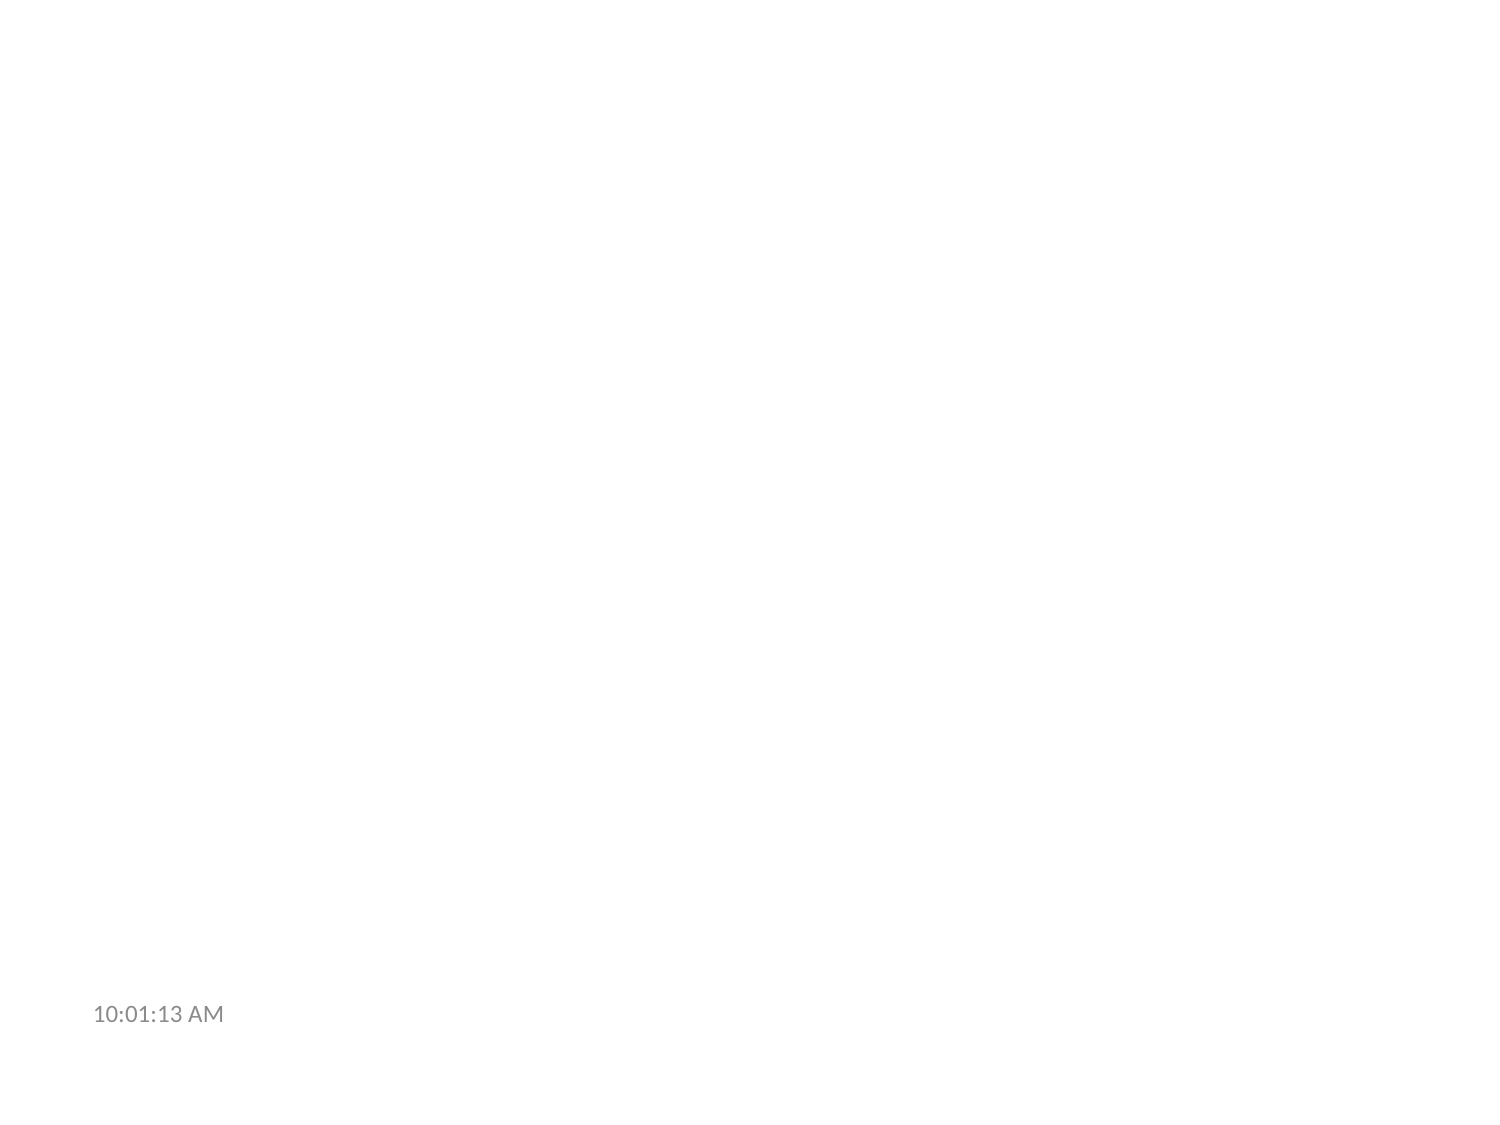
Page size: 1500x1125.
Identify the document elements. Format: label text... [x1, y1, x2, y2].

text_box 3:35:09 PM [77, 982, 428, 1043]
